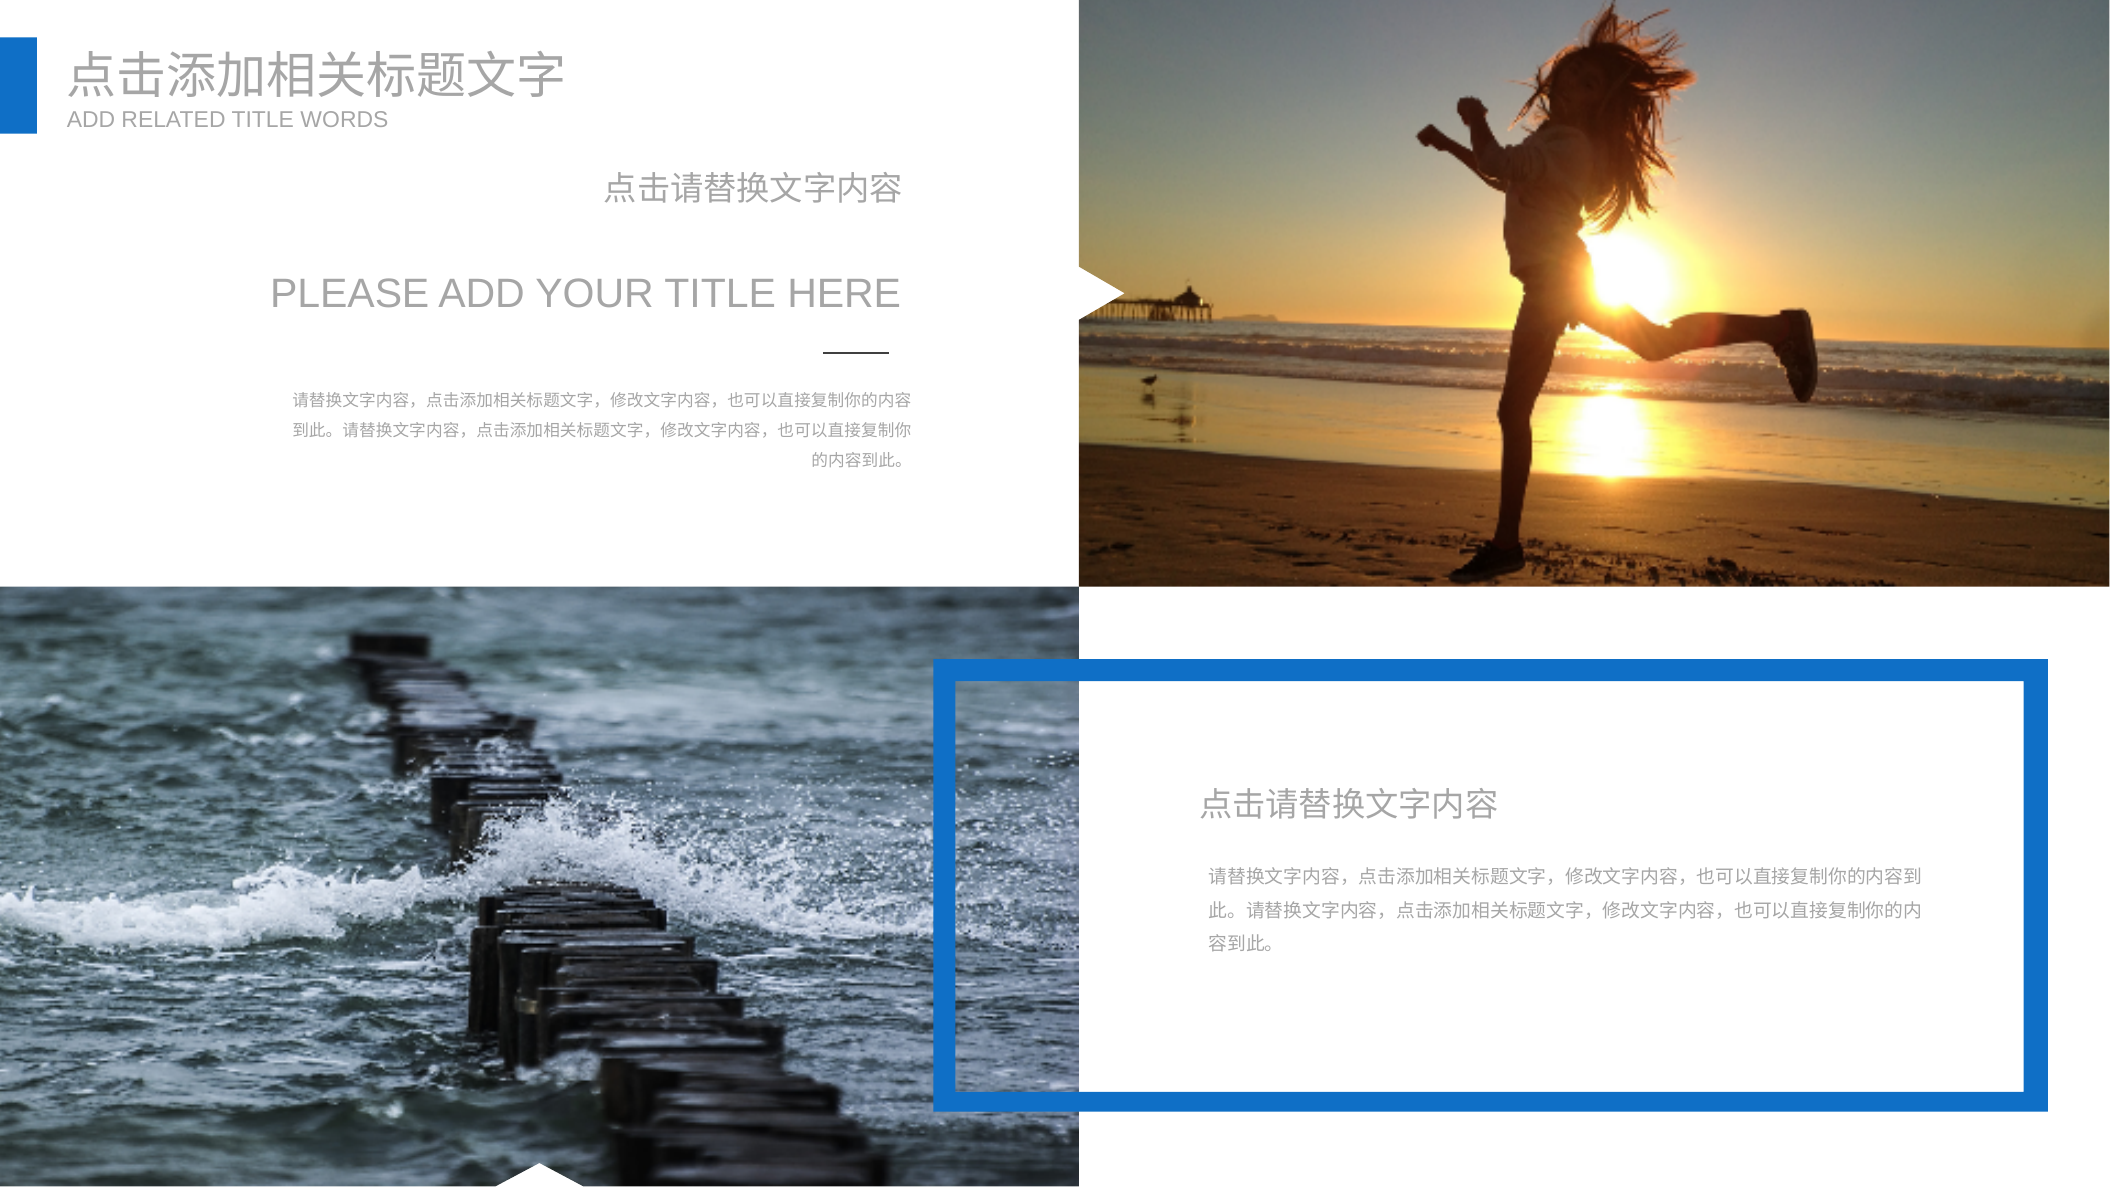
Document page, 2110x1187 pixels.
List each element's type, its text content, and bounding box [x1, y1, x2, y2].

text_box 点击添加相关标题文字 [66, 43, 567, 104]
text_box [1077, 0, 2110, 588]
text_box [0, 585, 1080, 1187]
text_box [250, 139, 927, 476]
text_box ADD RELATED TITLE WORDS [66, 104, 389, 132]
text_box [933, 659, 2048, 1112]
text_box [0, 36, 38, 135]
